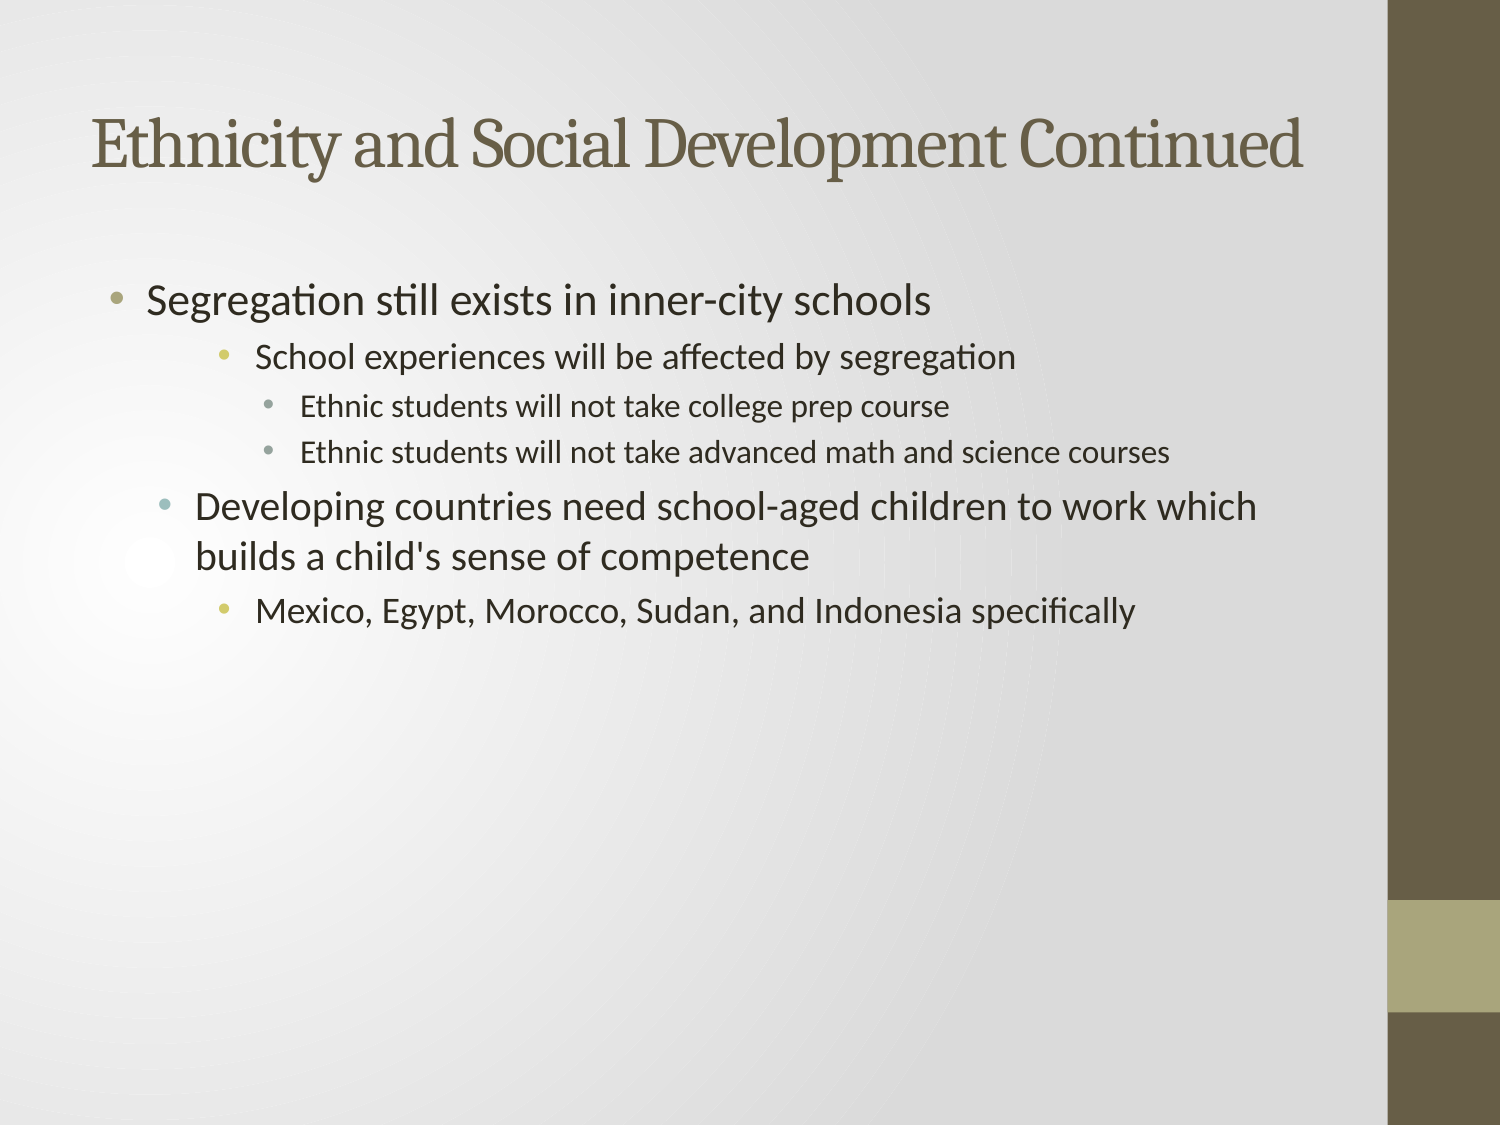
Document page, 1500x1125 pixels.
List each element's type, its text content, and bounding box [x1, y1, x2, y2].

list Segregation still exists in inner-city schools School experiences will be affected by segregation Ethnic students will not take college prep course Ethnic students will not take advanced math and science courses Developing countries need school-aged children to work which builds a child's sense of competence Mexico, Egypt, Morocco, Sudan, and Indonesia specifically [75, 262, 1325, 1050]
title Ethnicity and Social Development Continued [75, 45, 1325, 233]
